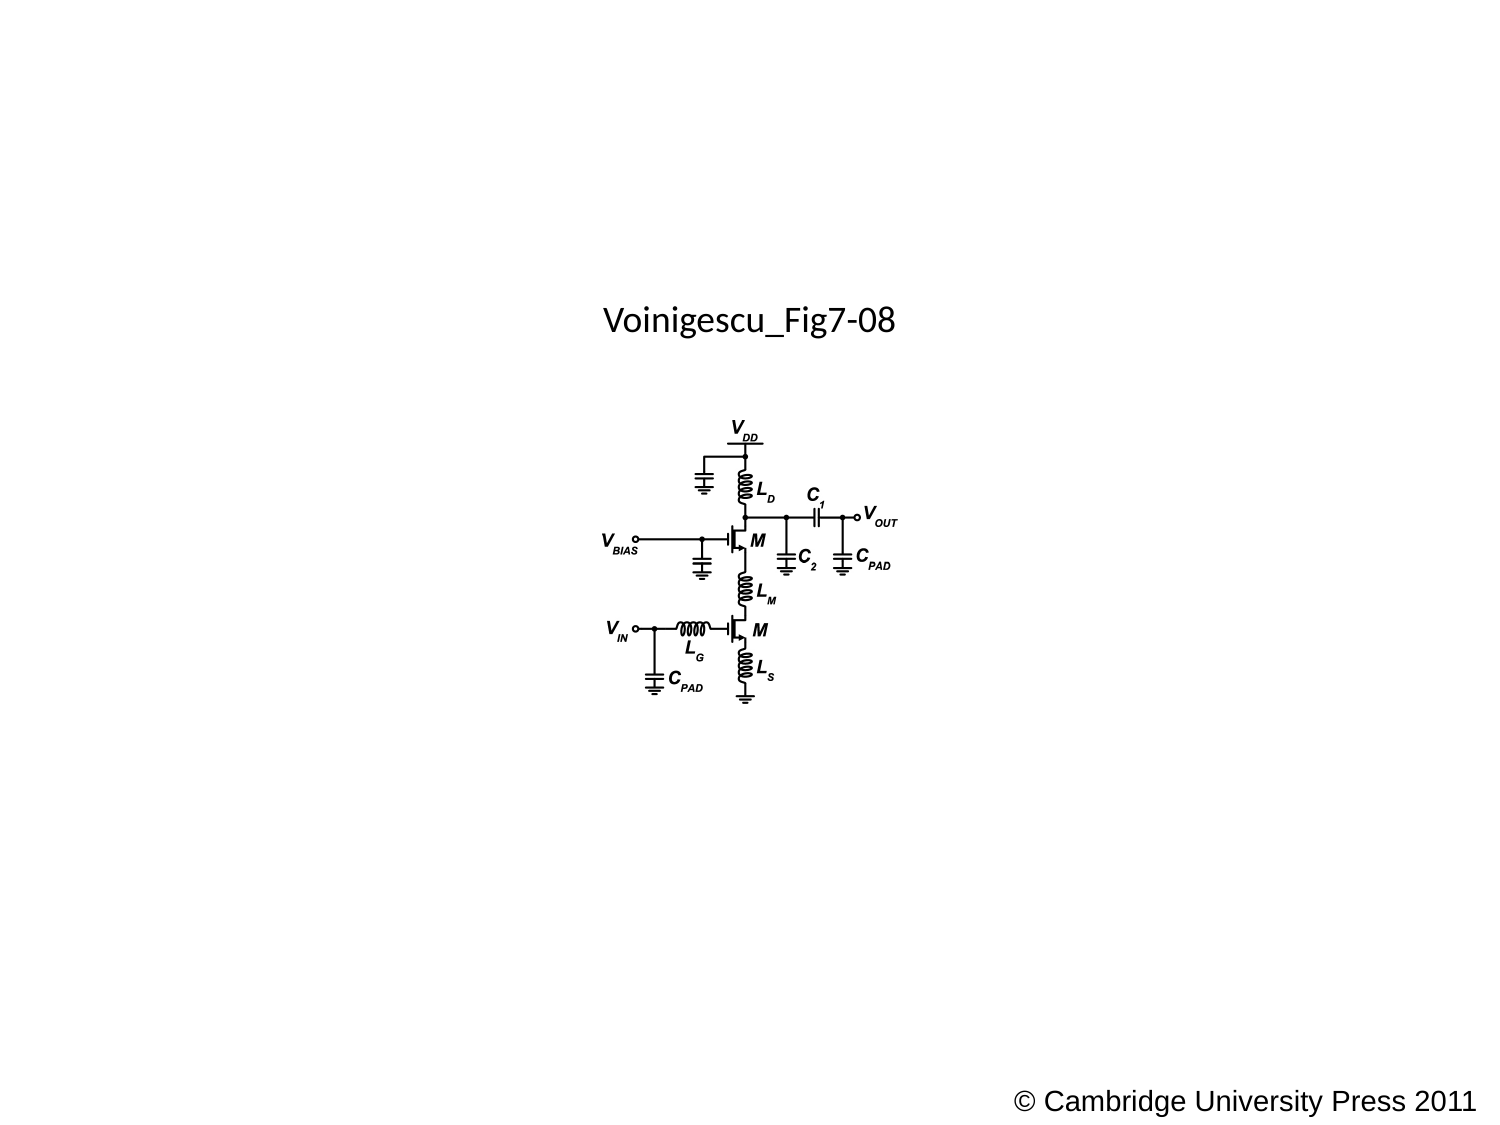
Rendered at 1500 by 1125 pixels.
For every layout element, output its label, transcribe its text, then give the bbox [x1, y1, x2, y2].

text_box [586, 287, 914, 705]
text_box © Cambridge University Press 2011 [907, 1074, 1493, 1125]
